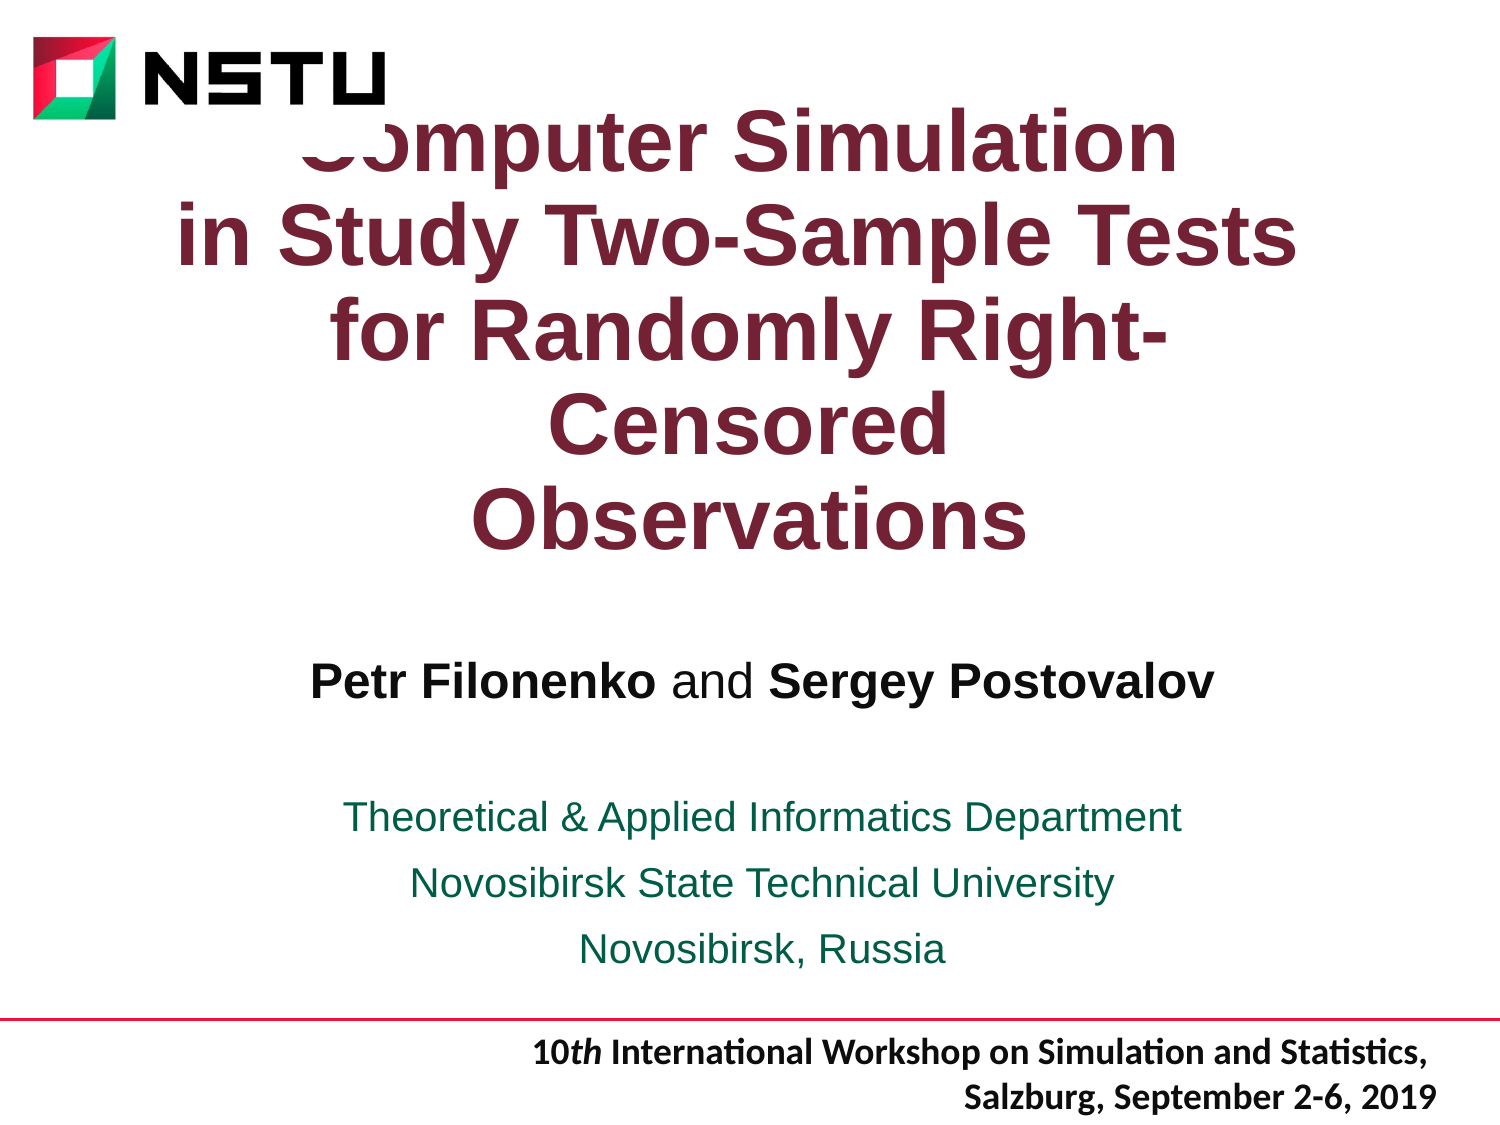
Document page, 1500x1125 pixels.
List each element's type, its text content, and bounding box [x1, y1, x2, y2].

text_box 10th International Workshop on Simulation and Statistics, Salzburg, September 2-6, 2019 [71, 1021, 1453, 1125]
picture [33, 0, 385, 157]
subtitle Petr Filonenko and Sergey Postovalov Theoretical & Applied Informatics Department Novosibirsk State Technical University Novosibirsk, Russia [112, 647, 1413, 992]
title Computer Simulation in Study Two-Sample Tests for Randomly Right-Censored Observations [112, 184, 1388, 576]
